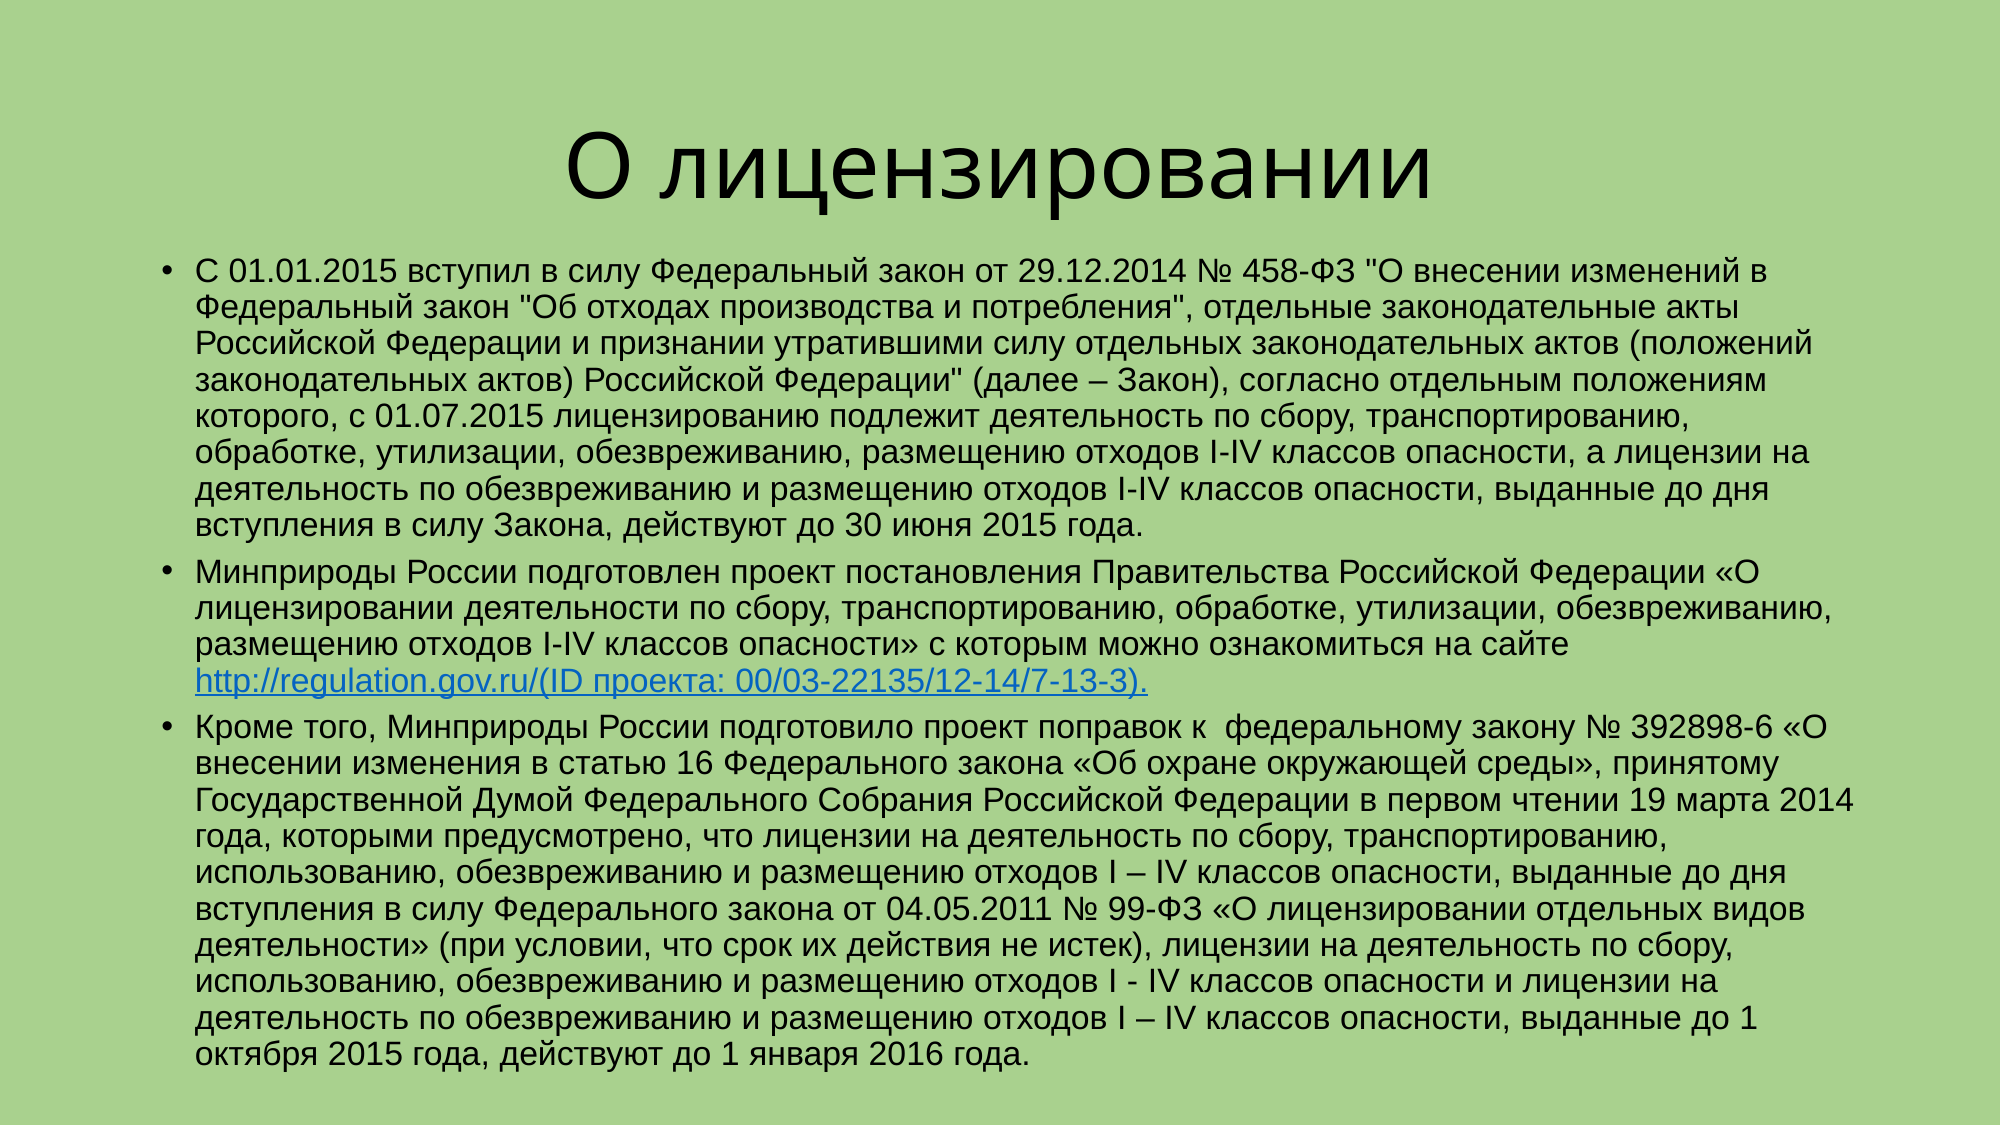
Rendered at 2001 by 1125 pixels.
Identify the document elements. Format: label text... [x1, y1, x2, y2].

list С 01.01.2015 вступил в силу Федеральный закон от 29.12.2014 № 458-ФЗ "О внесении изменений в Федеральный закон "Об отходах производства и потребления", отдельные законодательные акты Российской Федерации и признании утратившими силу отдельных законодательных актов (положений законодательных актов) Российской Федерации" (далее – Закон), согласно отдельным положениям которого, с 01.07.2015 лицензированию подлежит деятельность по сбору, транспортированию, обработке, утилизации, обезвреживанию, размещению отходов I-IV классов опасности, а лицензии на деятельность по обезвреживанию и размещению отходов I-IV классов опасности, выданные до дня вступления в силу Закона, действуют до 30 июня 2015 года. Минприроды России подготовлен проект постановления Правительства Российской Федерации «О лицензировании деятельности по сбору, транспортированию, обработке, утилизации, обезвреживанию, размещению отходов I-IV классов опасности» с которым можно ознакомиться на сайте http://regulation.gov.ru/(ID проекта: 00/03-22135/12-14/7-13-3). Кроме того, Минприроды России подготовило проект поправок к федеральному закону № 392898-6 «О внесении изменения в статью 16 Федерального закона «Об охране окружающей среды», принятому Государственной Думой Федерального Собрания Российской Федерации в первом чтении 19 марта 2014 года, которыми предусмотрено, что лицензии на деятельность по сбору, транспортированию, использованию, обезвреживанию и размещению отходов I – IV классов опасности, выданные до дня вступления в силу Федерального закона от 04.05.2011 № 99-ФЗ «О лицензировании отдельных видов деятельности» (при условии, что срок их действия не истек), лицензии на деятельность по сбору, использованию, обезвреживанию и размещению отходов I - IV классов опасности и лицензии на деятельность по обезвреживанию и размещению отходов I – IV классов опасности, выданные до 1 октября 2015 года, действуют до 1 января 2016 года. [146, 201, 1872, 1085]
title О лицензировании [137, 59, 1863, 278]
